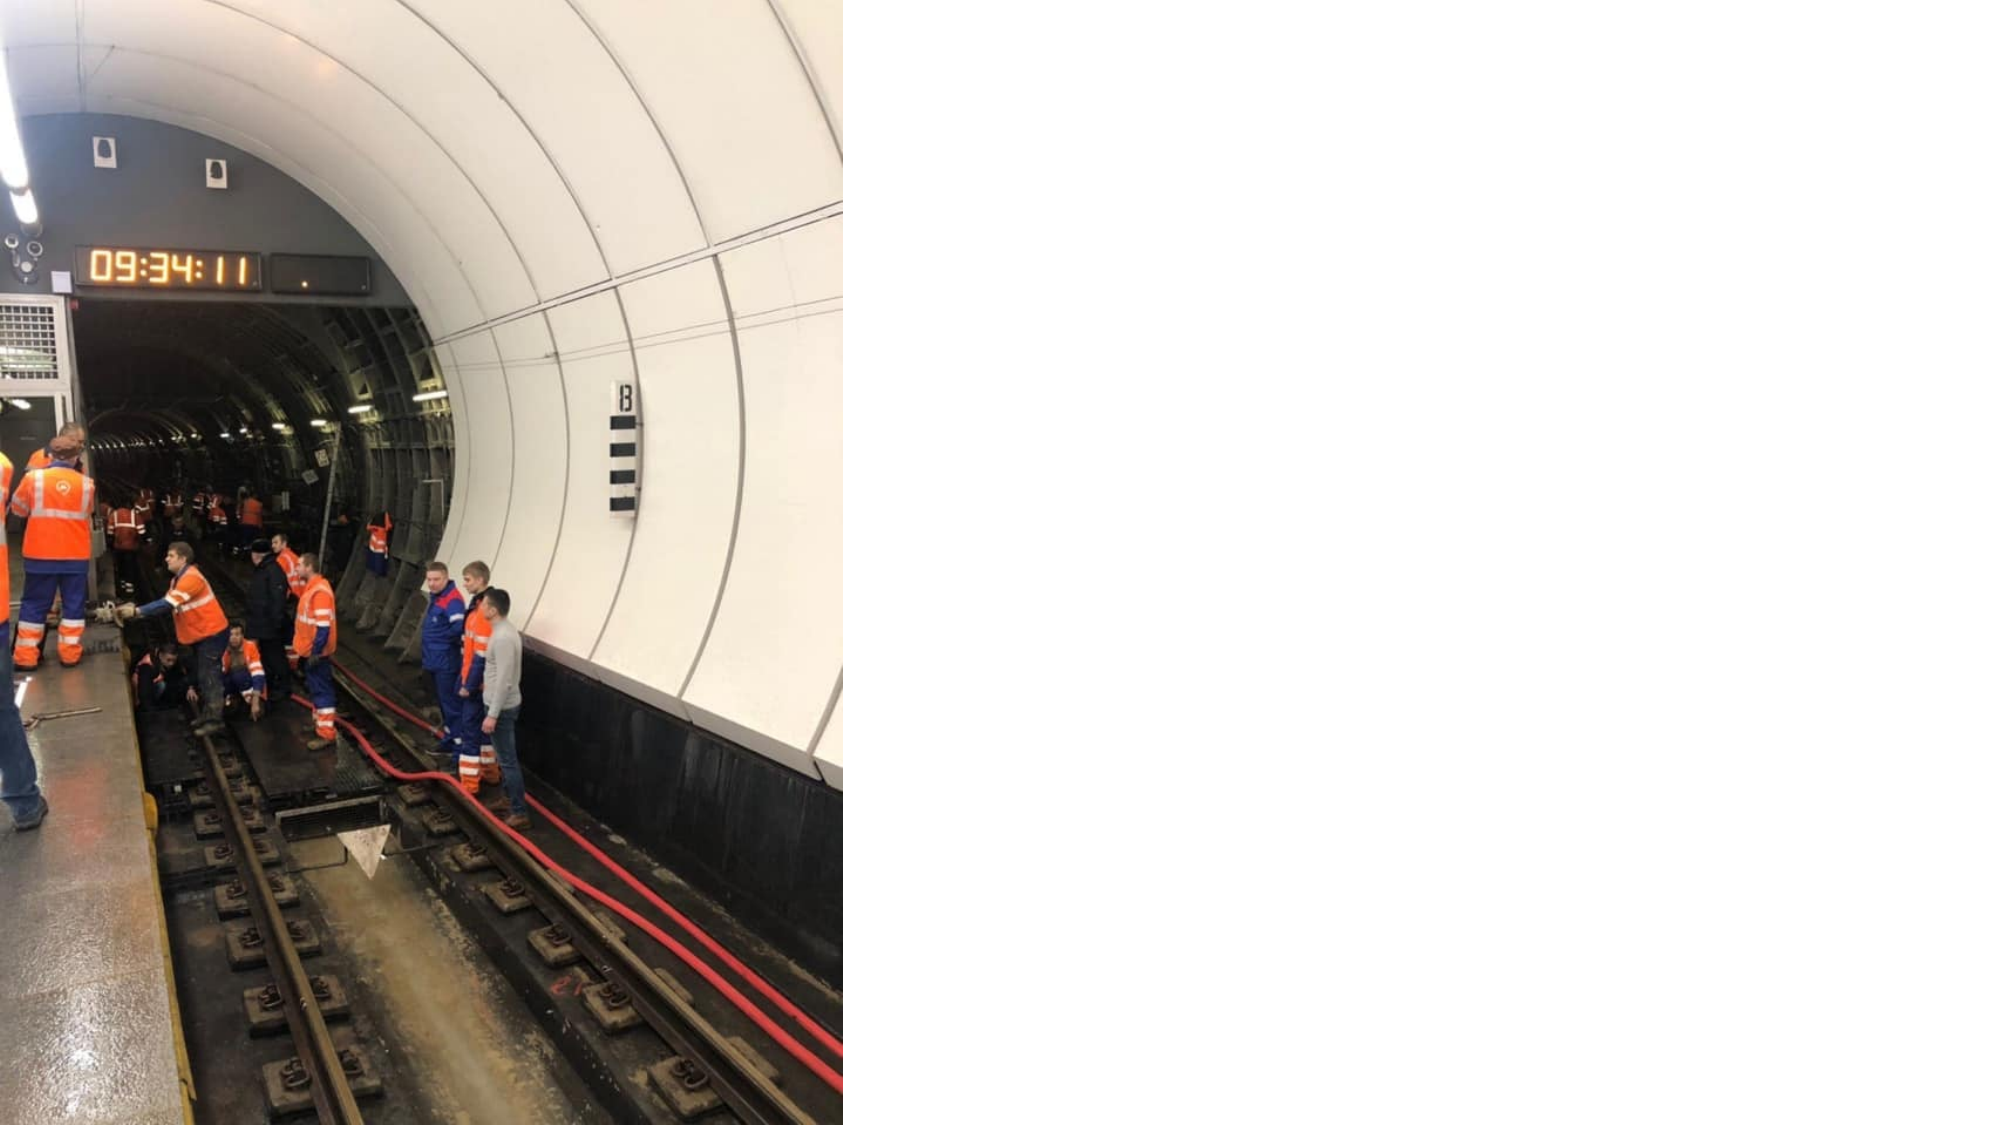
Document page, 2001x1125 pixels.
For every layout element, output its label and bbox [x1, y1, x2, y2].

picture [0, 0, 843, 1125]
